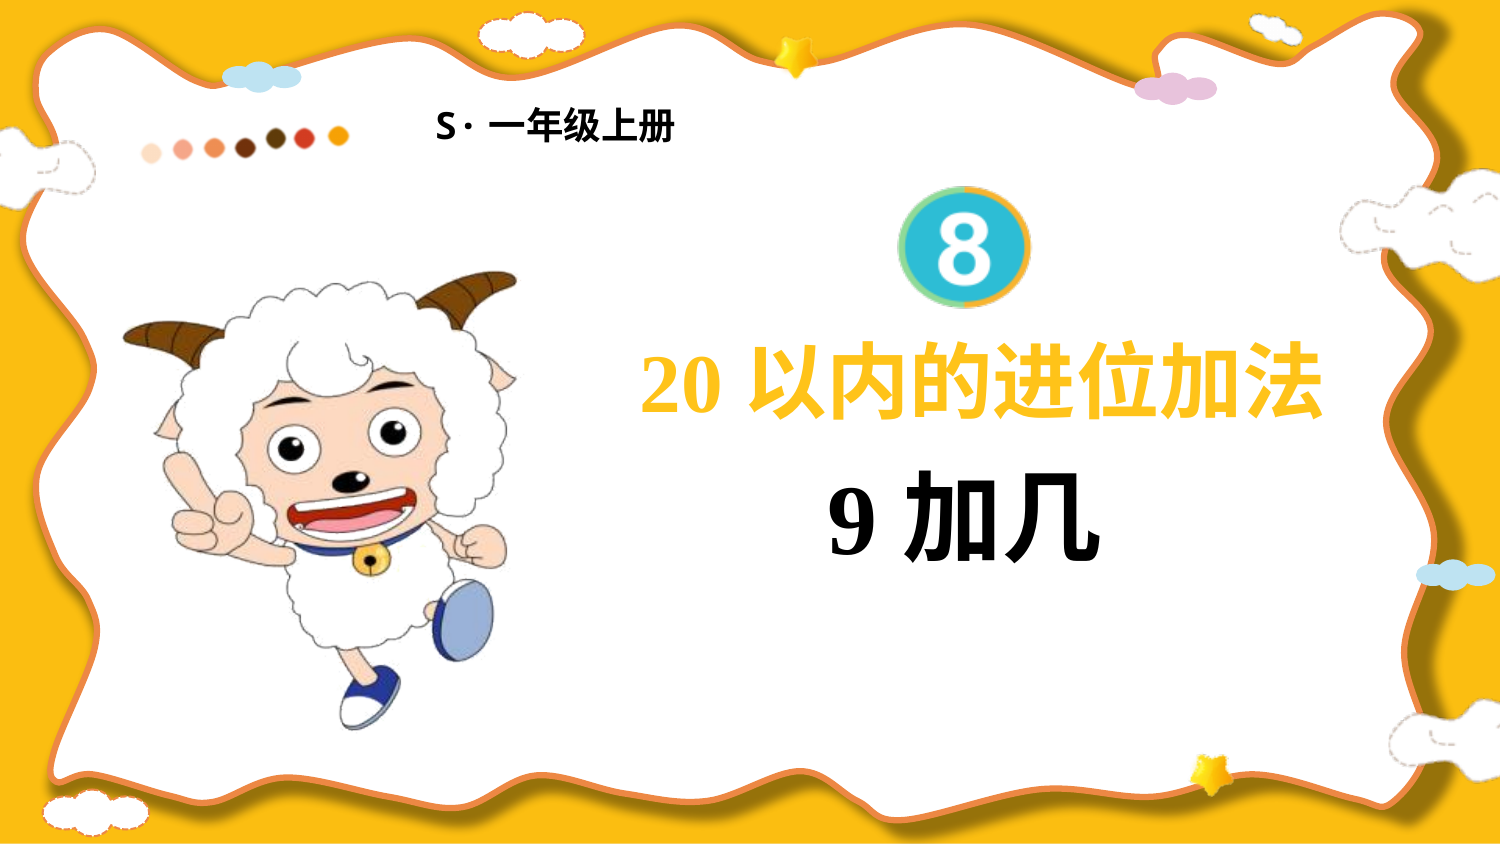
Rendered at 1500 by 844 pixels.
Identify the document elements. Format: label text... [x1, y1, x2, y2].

picture [1339, 167, 1500, 285]
picture [1246, 8, 1306, 51]
picture [1388, 681, 1500, 798]
picture [762, 23, 827, 88]
picture [1175, 741, 1243, 805]
text_box 20以内的进位加法 [556, 271, 1475, 437]
picture [100, 197, 556, 759]
picture [868, 157, 1062, 368]
text_box 9加几 [728, 477, 1202, 566]
text_box S·一年级上册 [406, 79, 705, 176]
picture [0, 108, 96, 226]
